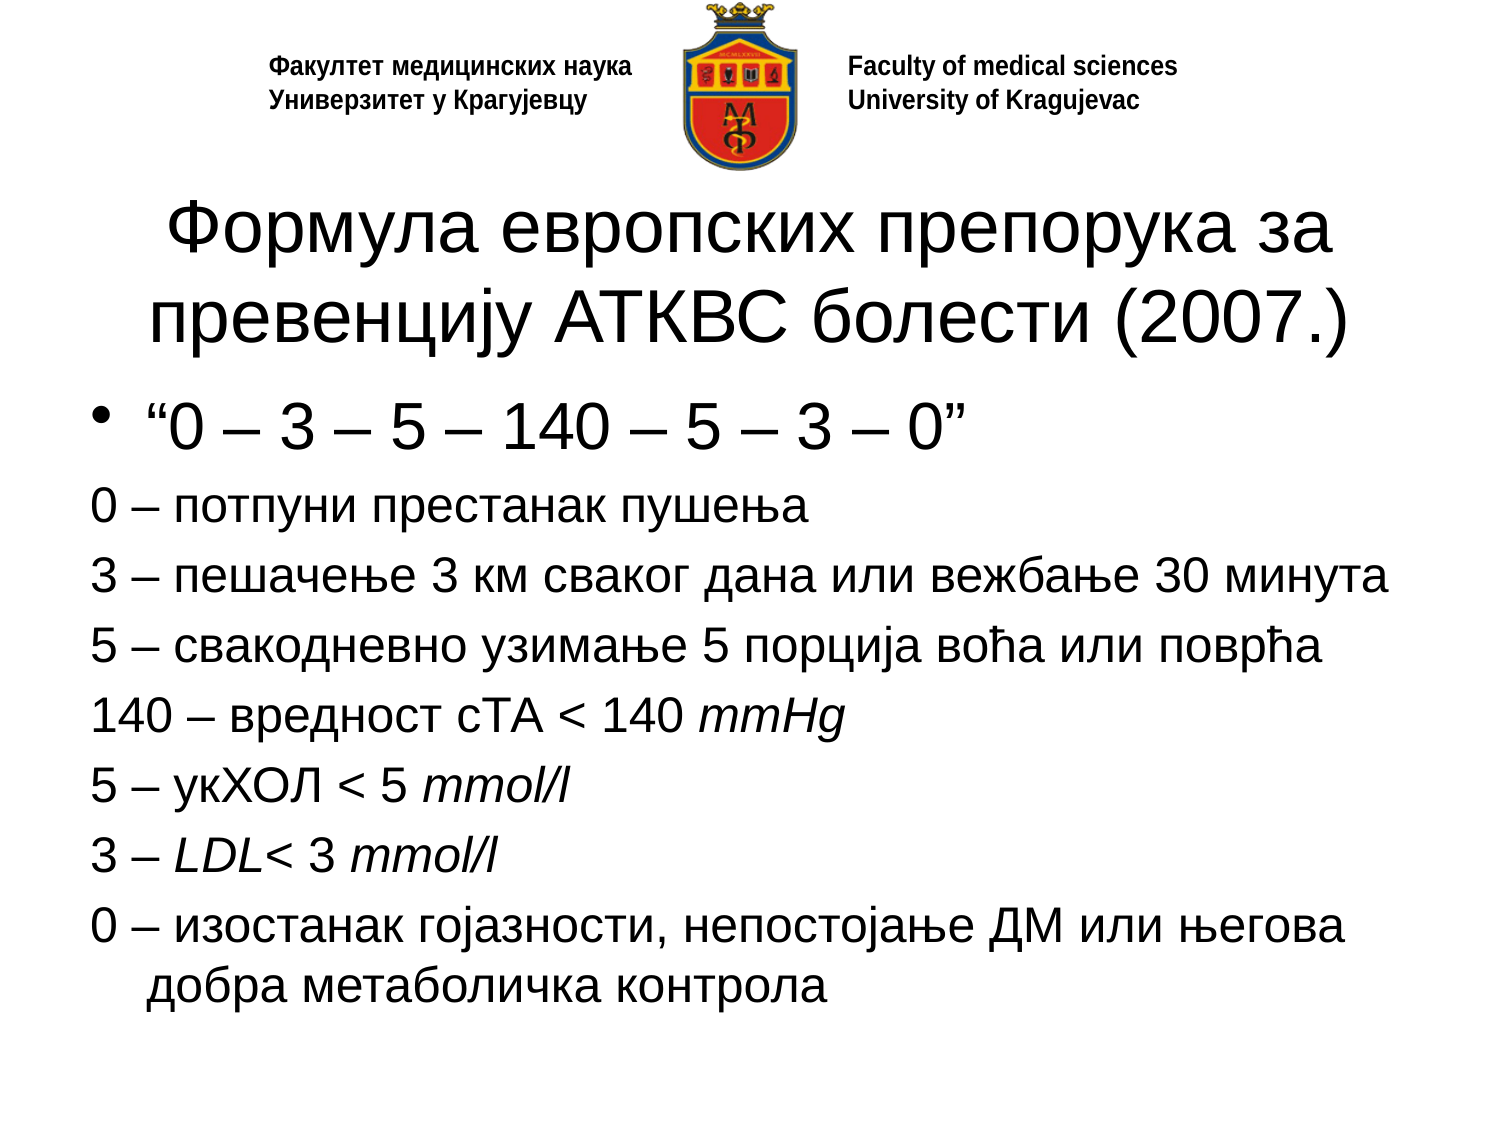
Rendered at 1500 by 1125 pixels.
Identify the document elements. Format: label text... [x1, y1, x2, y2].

title Формула европских препорука за превенцију АТКВС болести (2007.) [74, 173, 1426, 362]
list “0 – 3 – 5 – 140 – 5 – 3 – 0” 0 – потпуни престанак пушења 3 – пешачење 3 км сваког дана или вежбање 30 минута 5 – свакодневно узимање 5 порција воћа или поврћа 140 – вредност сТА < 140 mmHg 5 – укХОЛ < 5 mmol/l 3 – LDL< 3 mmol/l 0 – изостанак гојазности, непостојање ДМ или његова добра метаболичка контрола [74, 374, 1426, 1118]
